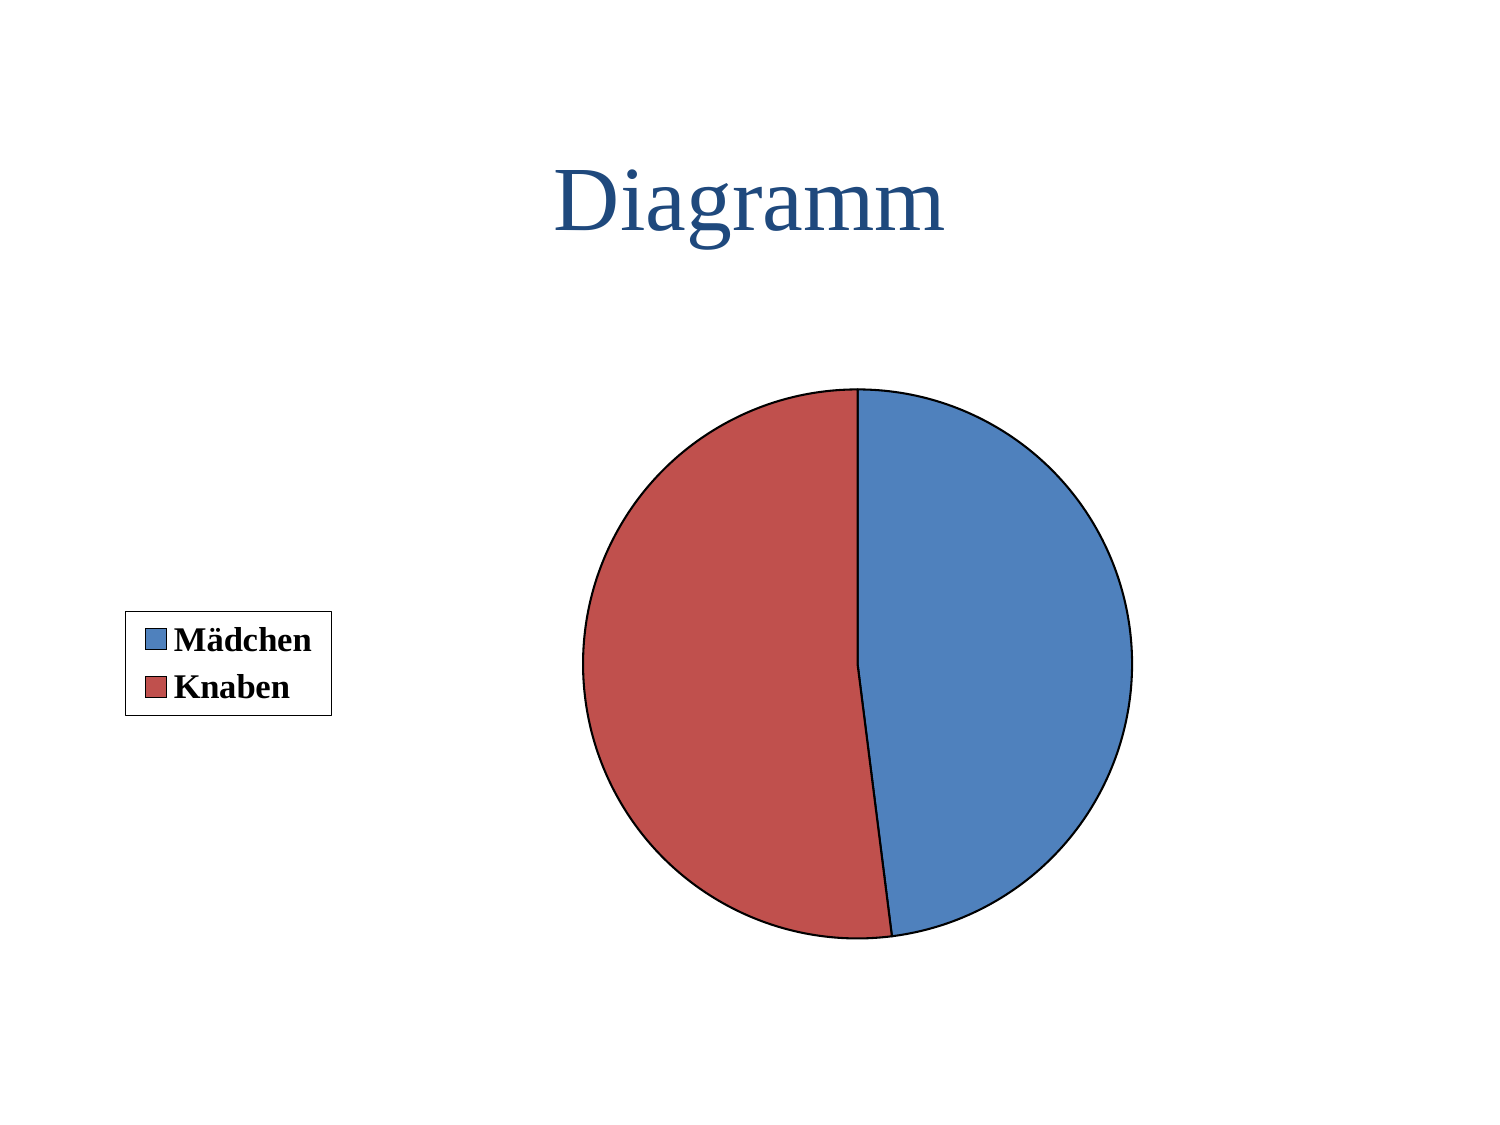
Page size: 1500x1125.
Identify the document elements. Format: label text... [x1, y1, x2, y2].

chart [120, 332, 1380, 992]
title Diagramm [112, 99, 1388, 288]
